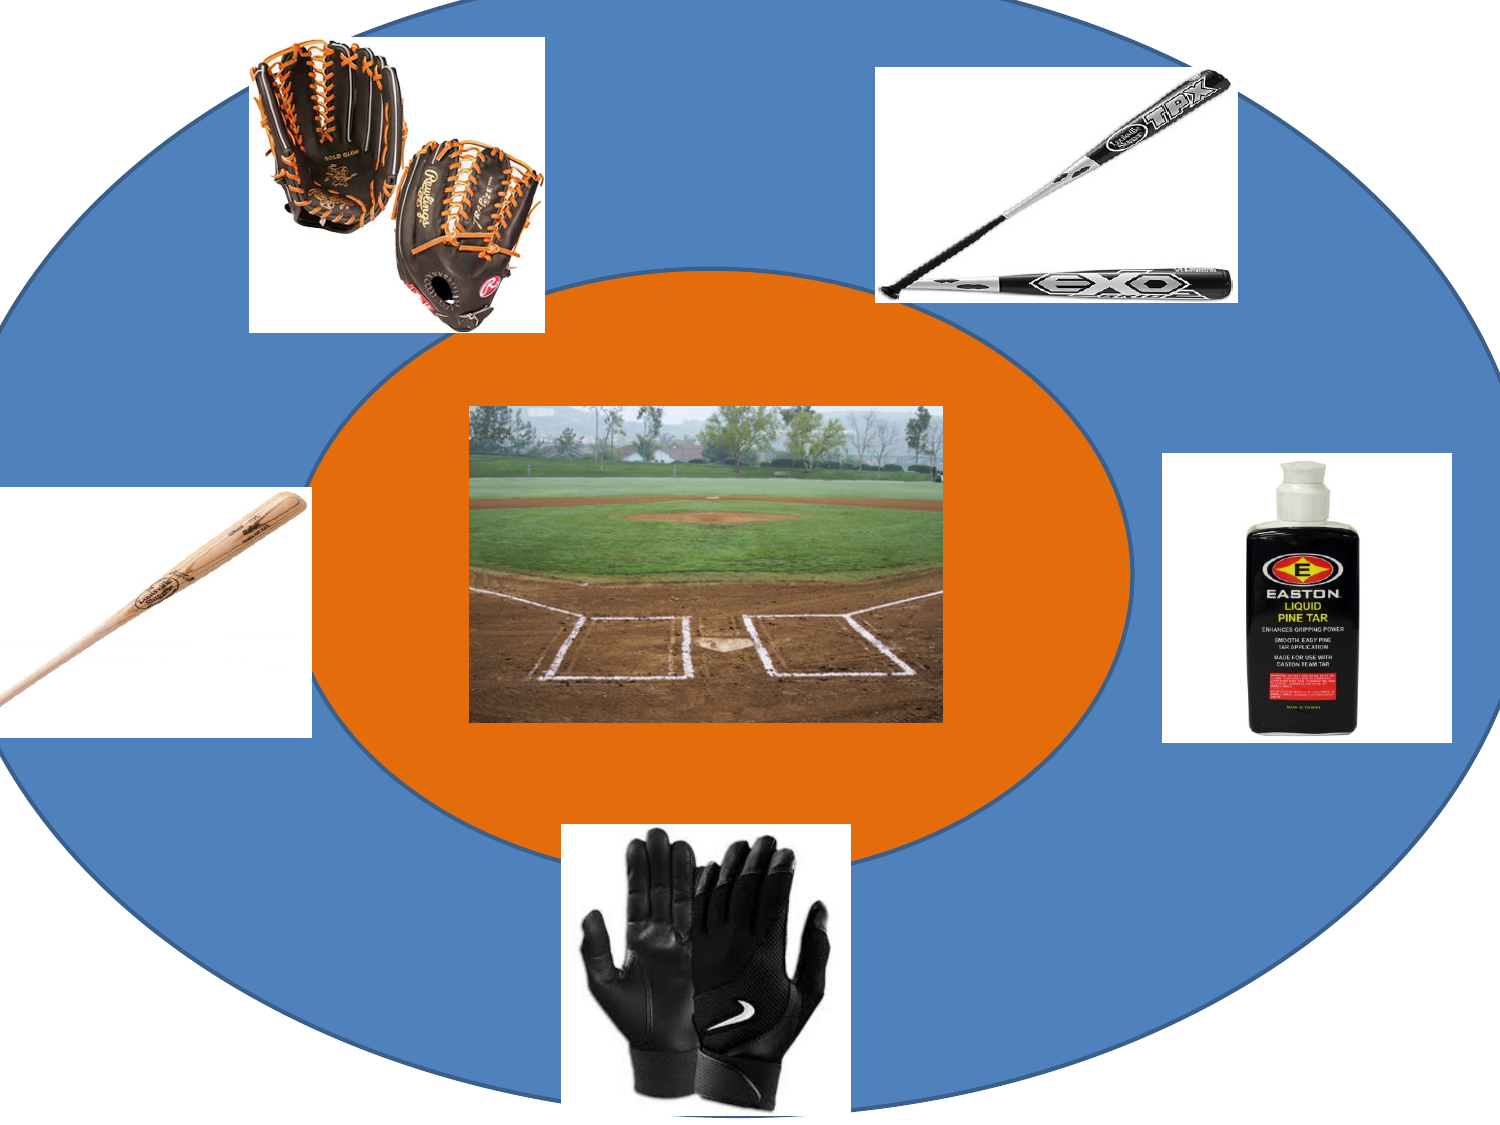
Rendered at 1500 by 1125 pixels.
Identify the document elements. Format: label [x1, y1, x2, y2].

text_box [355, 0, 1191, 289]
picture [469, 406, 943, 723]
text_box [0, 690, 556, 1103]
text_box [857, 93, 1500, 1112]
text_box [304, 266, 1135, 865]
picture [561, 824, 852, 1117]
picture [0, 487, 312, 738]
picture [874, 67, 1238, 303]
picture [249, 37, 545, 333]
text_box [0, 88, 432, 485]
picture [1162, 453, 1452, 743]
